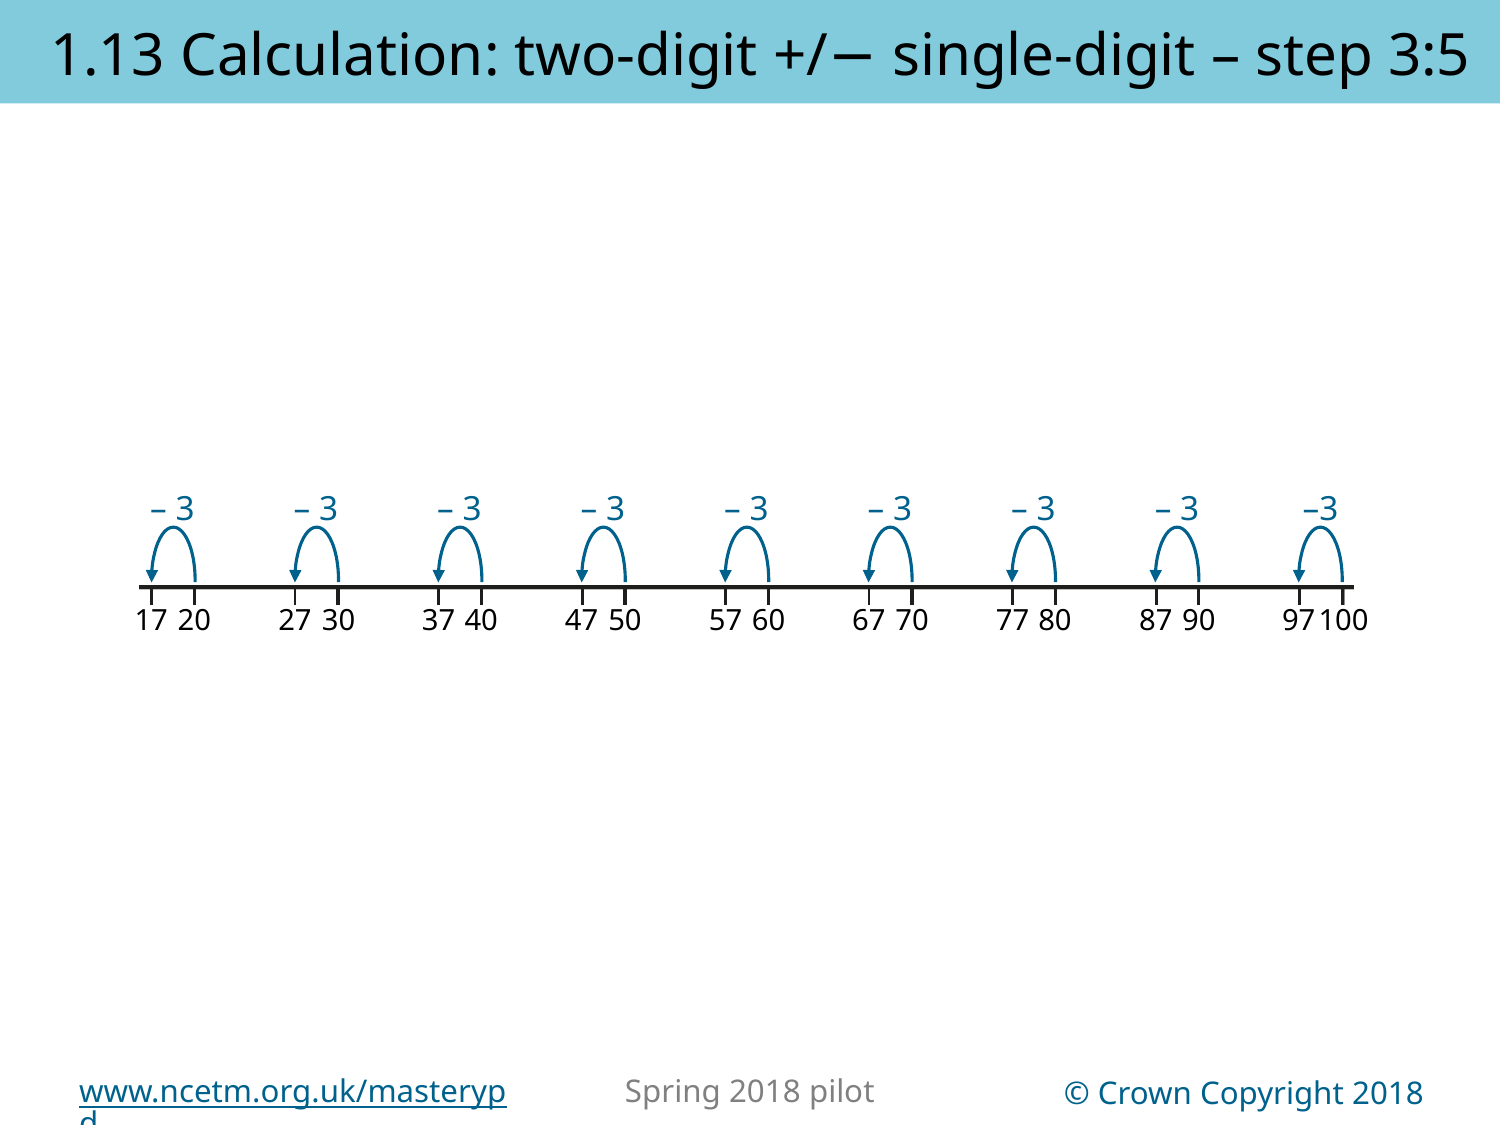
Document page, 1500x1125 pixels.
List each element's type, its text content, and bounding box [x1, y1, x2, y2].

list 1.13 Calculation: two-digit +/− single-digit – step 3:5 [0, 0, 1500, 104]
text_box [432, 527, 482, 583]
text_box 17 [118, 594, 161, 644]
text_box – 3 [850, 479, 930, 535]
text_box 30 [306, 614, 371, 644]
text_box [145, 535, 196, 583]
text_box 77 [980, 614, 1022, 644]
text_box [1006, 527, 1056, 583]
text_box 67 [836, 614, 879, 644]
text_box 37 [406, 614, 448, 644]
text_box [289, 527, 339, 583]
text_box [1149, 527, 1199, 583]
text_box 57 [693, 614, 736, 644]
text_box [862, 527, 913, 583]
text_box – 3 [1137, 479, 1217, 535]
text_box – 3 [994, 479, 1073, 535]
text_box 47 [549, 614, 592, 644]
text_box – 3 [133, 479, 212, 535]
text_box 90 [1166, 614, 1232, 644]
text_box [1292, 527, 1343, 583]
text_box 27 [262, 614, 306, 644]
text_box 50 [592, 614, 658, 644]
text_box – 3 [563, 479, 643, 535]
text_box [575, 527, 626, 583]
text_box 70 [879, 614, 945, 644]
text_box 60 [736, 614, 801, 644]
text_box 100 [1303, 594, 1385, 644]
text_box [719, 527, 769, 583]
text_box 80 [1022, 614, 1088, 644]
text_box – 3 [276, 479, 355, 535]
text_box – 3 [707, 479, 786, 535]
text_box –3 [1281, 479, 1360, 535]
picture [138, 585, 1354, 606]
text_box – 3 [420, 479, 499, 535]
text_box 20 [161, 614, 227, 644]
text_box 40 [448, 614, 514, 644]
text_box 97 [1266, 614, 1303, 644]
text_box 87 [1123, 614, 1166, 644]
